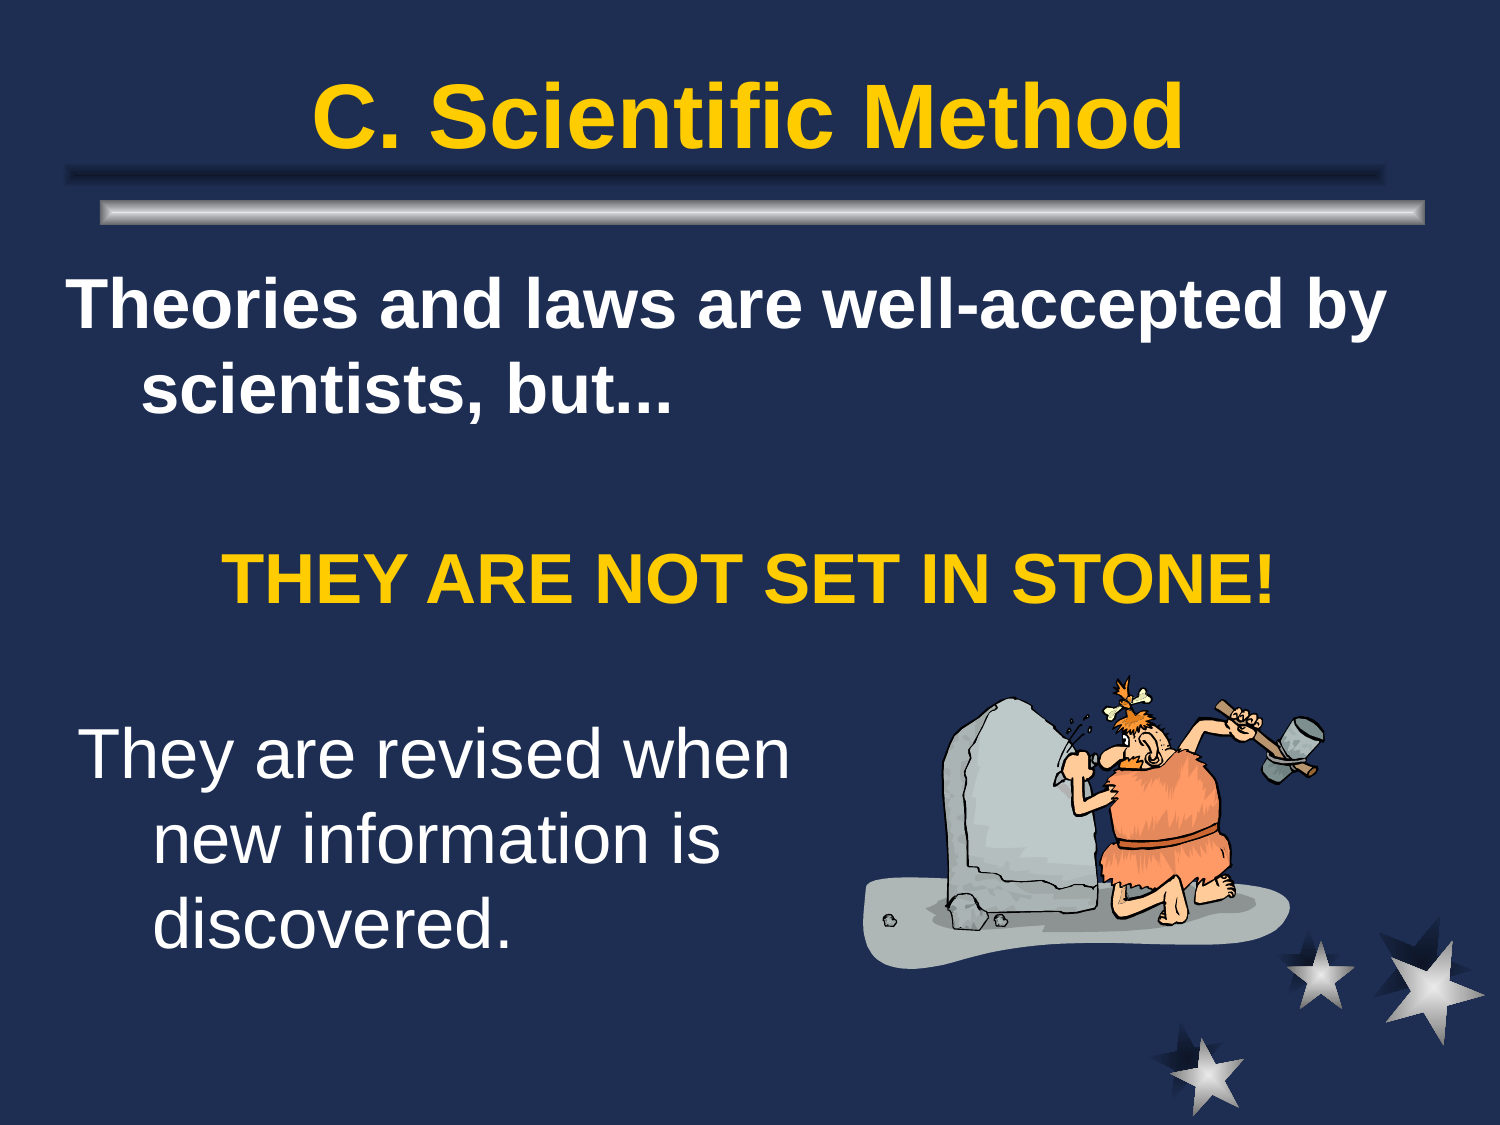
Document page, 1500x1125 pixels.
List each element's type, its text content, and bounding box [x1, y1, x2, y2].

text_box They are revised when new information is discovered. [62, 699, 925, 1038]
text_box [837, 674, 1326, 999]
title C. Scientific Method [112, 37, 1388, 176]
list Theories and laws are well-accepted by scientists, but... [49, 249, 1451, 476]
text_box THEY ARE NOT SET IN STONE! [124, 525, 1375, 650]
